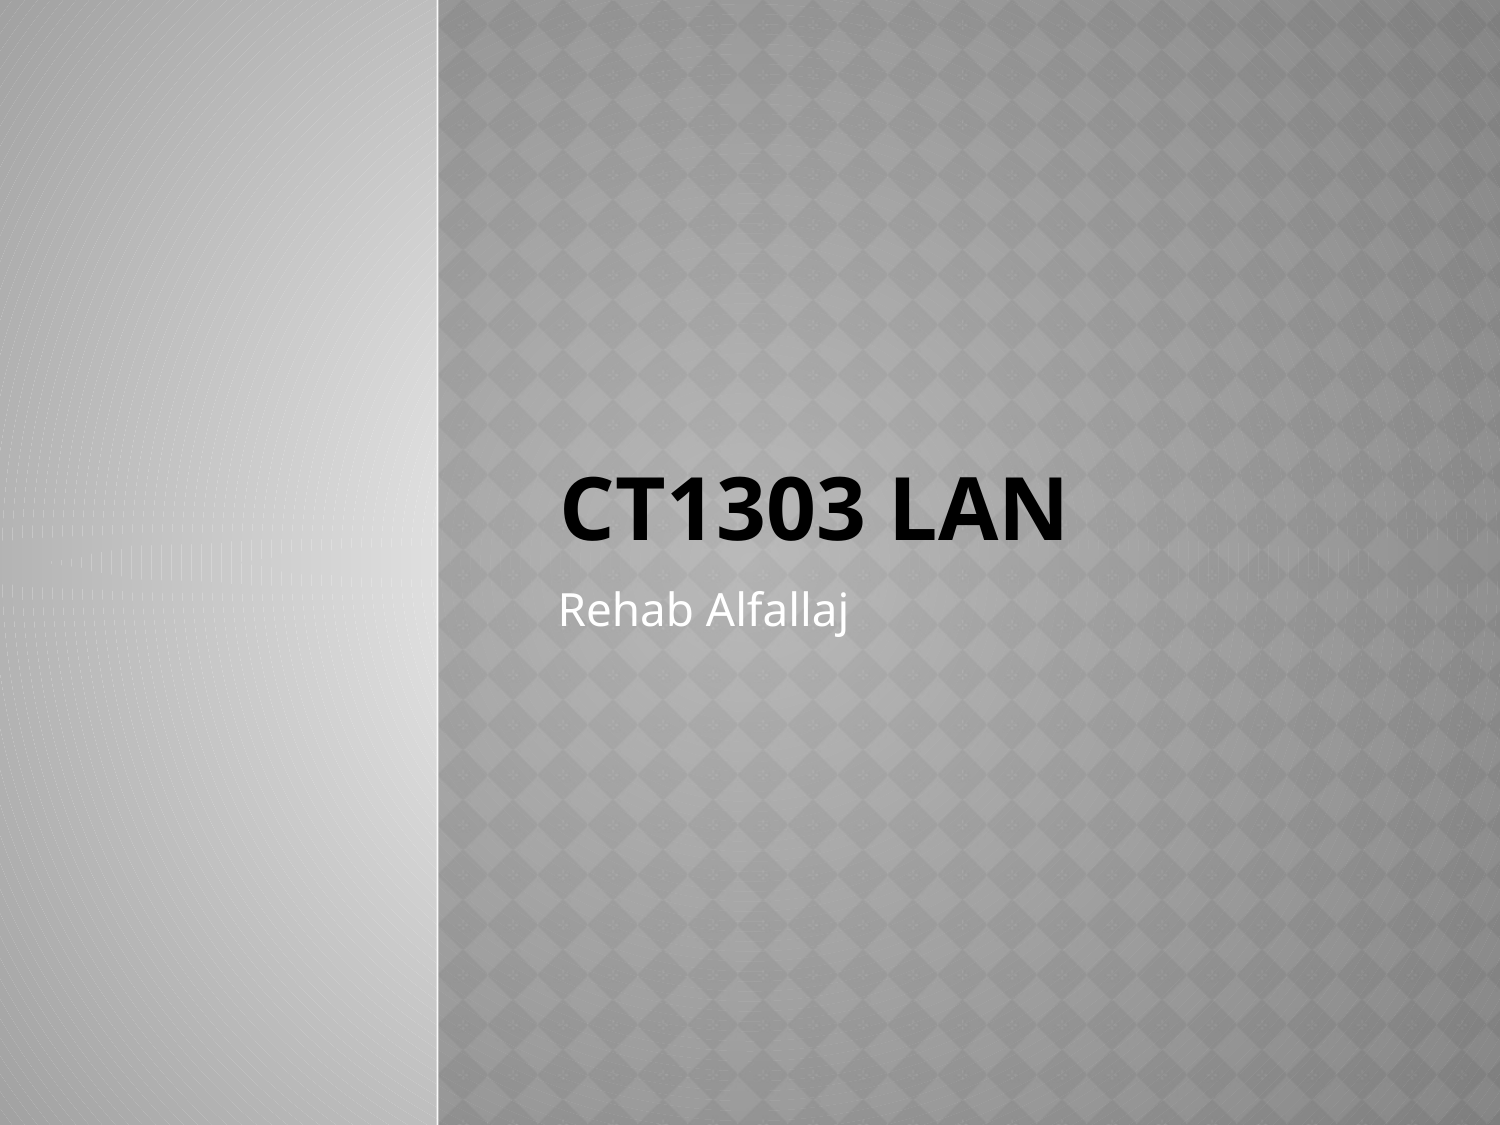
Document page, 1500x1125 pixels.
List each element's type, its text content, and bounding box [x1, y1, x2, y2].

title Ct1303 LAN [552, 87, 1390, 558]
subtitle Rehab Alfallaj [550, 580, 1390, 762]
